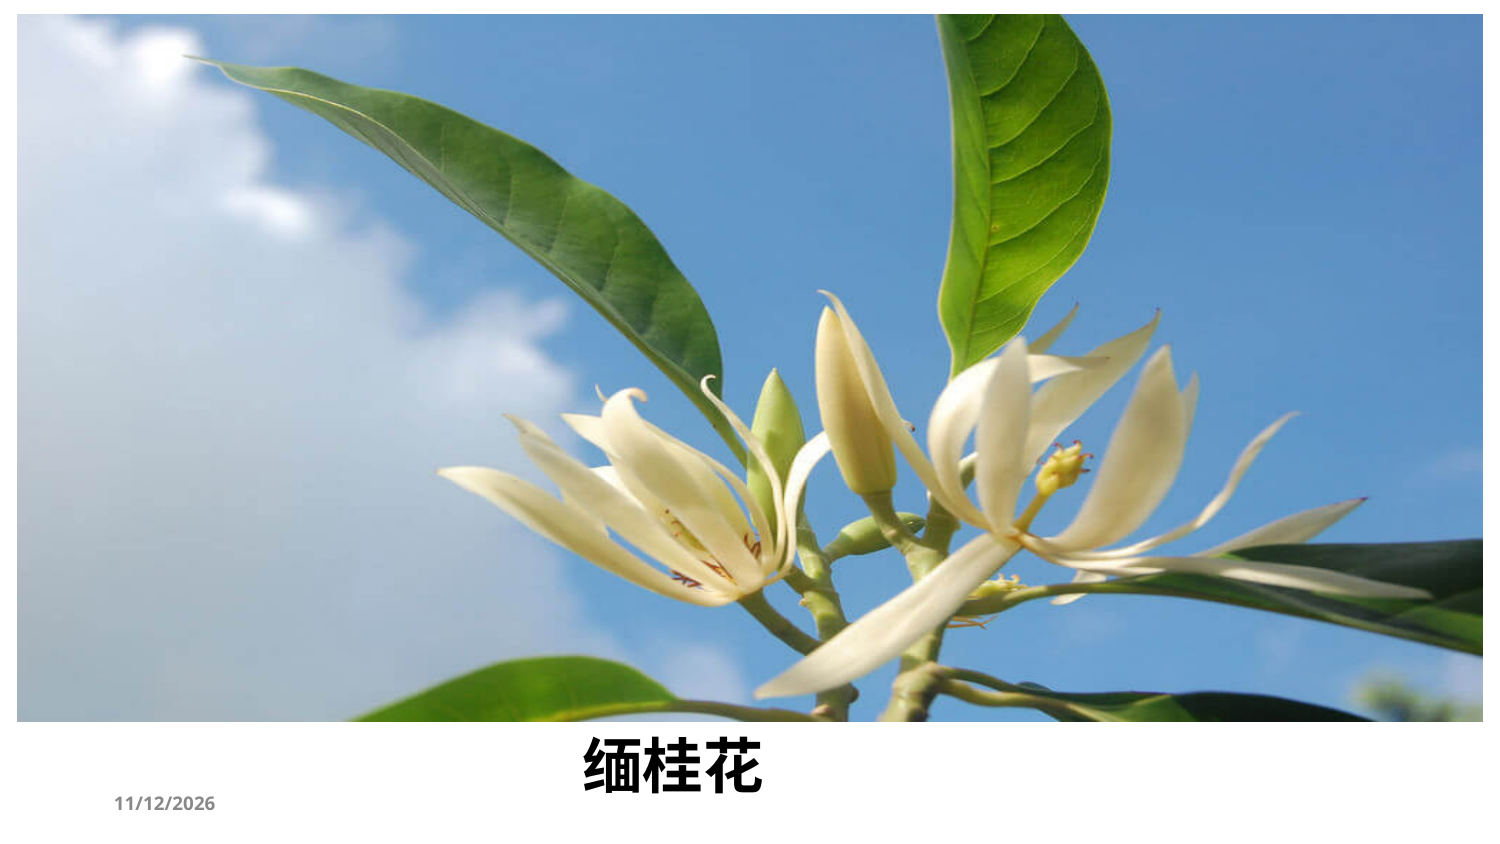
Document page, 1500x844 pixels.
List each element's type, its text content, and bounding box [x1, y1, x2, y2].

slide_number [103, 781, 441, 827]
picture [17, 14, 1483, 723]
text_box 缅桂花 [502, 730, 1229, 807]
